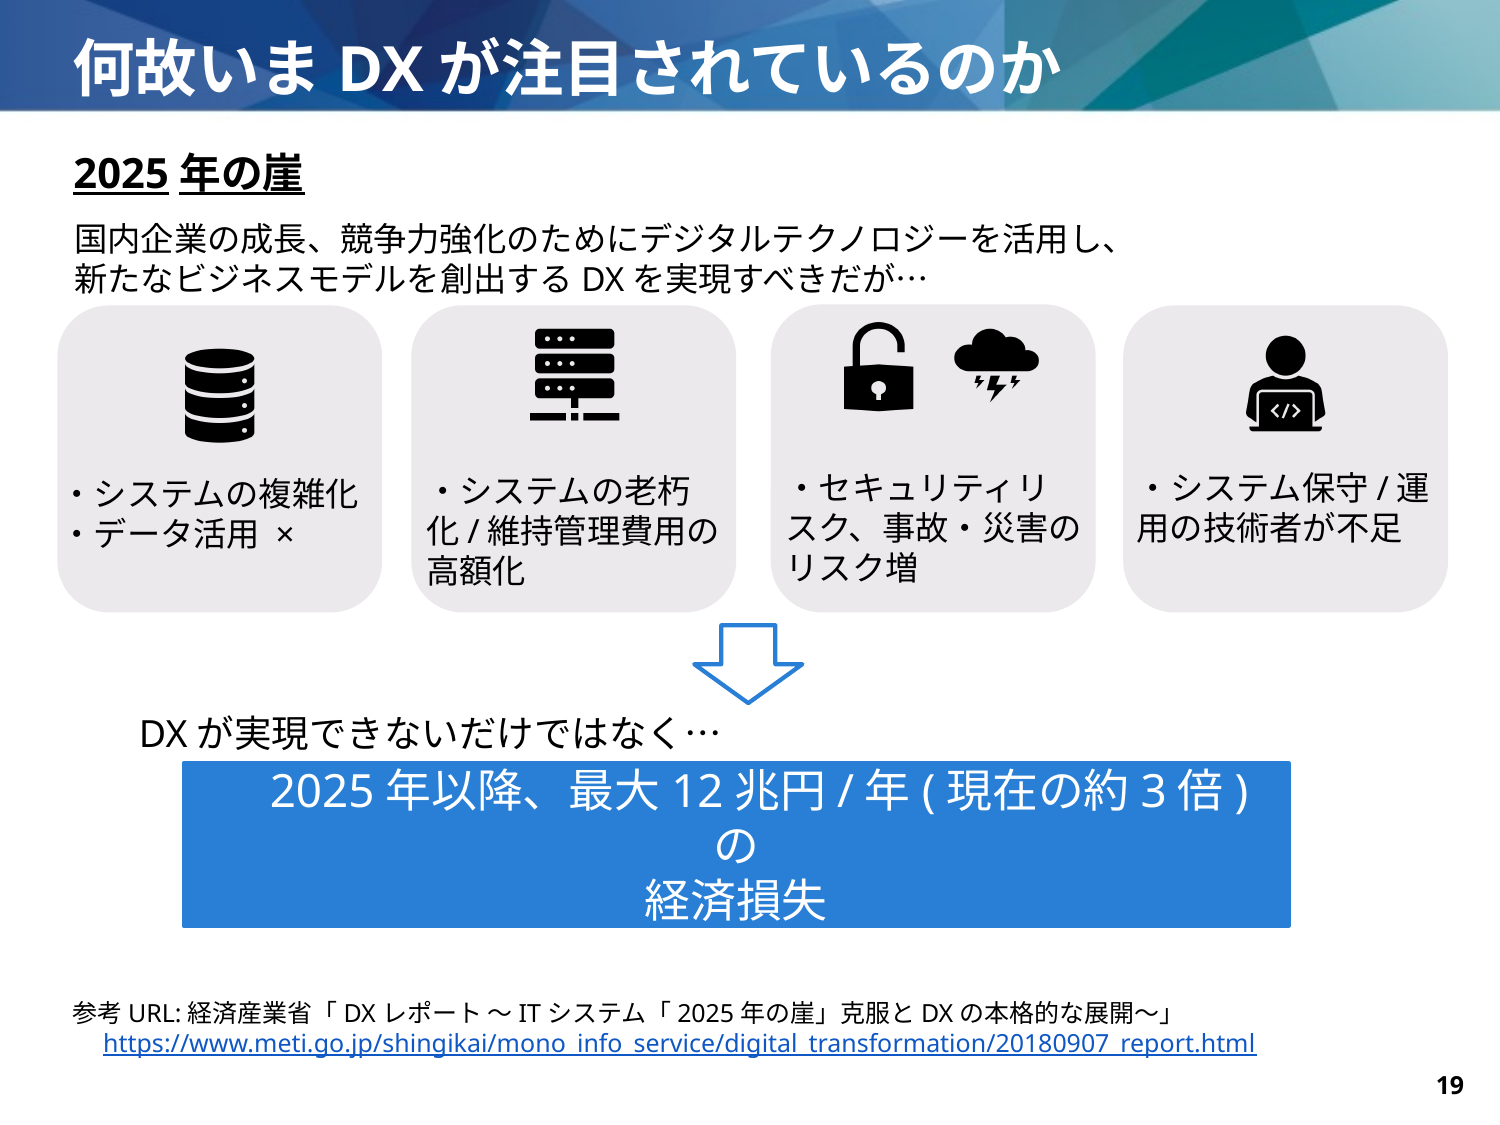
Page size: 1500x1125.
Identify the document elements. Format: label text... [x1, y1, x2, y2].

title 何故いまDXが注目されているのか [57, 21, 1441, 89]
text_box 参考URL:経済産業省「DXレポート ～ITシステム「2025年の崖」克服とDXの本格的な展開～」 https://www.meti.go.jp/shingikai/mono_info_service/digital_transformation/20180907_report.html [57, 989, 1440, 1069]
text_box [1121, 305, 1449, 613]
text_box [770, 304, 1097, 613]
text_box 国内企業の成長、競争力強化のためにデジタルテクノロジーを活用し、 新たなビジネスモデルを創出するDXを実現すべきだが… [58, 209, 1442, 299]
picture [0, 0, 1500, 1125]
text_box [45, 305, 406, 613]
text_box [411, 305, 737, 613]
text_box 2025年以降、最大12兆円/年(現在の約3倍)の 経済損失 [182, 761, 1291, 928]
text_box DXが実現できないだけではなく… [122, 700, 1085, 761]
text_box [692, 623, 805, 700]
text_box 2025年の崖 [56, 138, 1441, 209]
